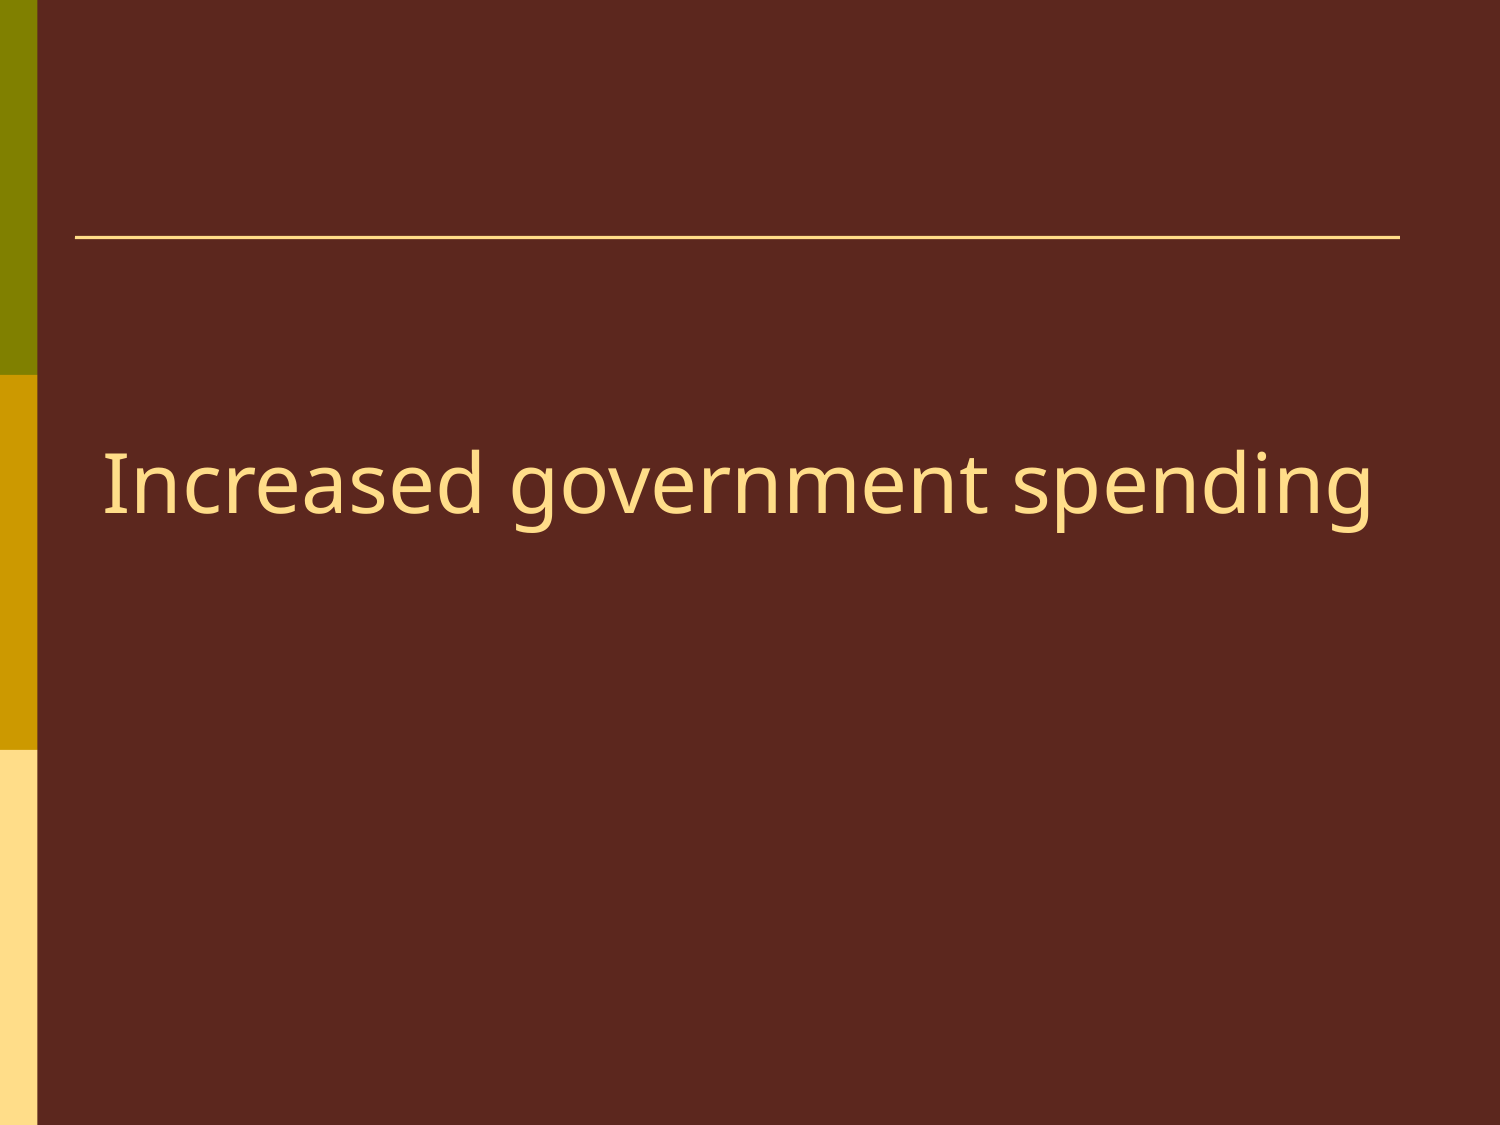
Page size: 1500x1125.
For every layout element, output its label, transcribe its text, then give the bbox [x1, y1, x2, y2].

title Increased government spending [87, 350, 1438, 538]
